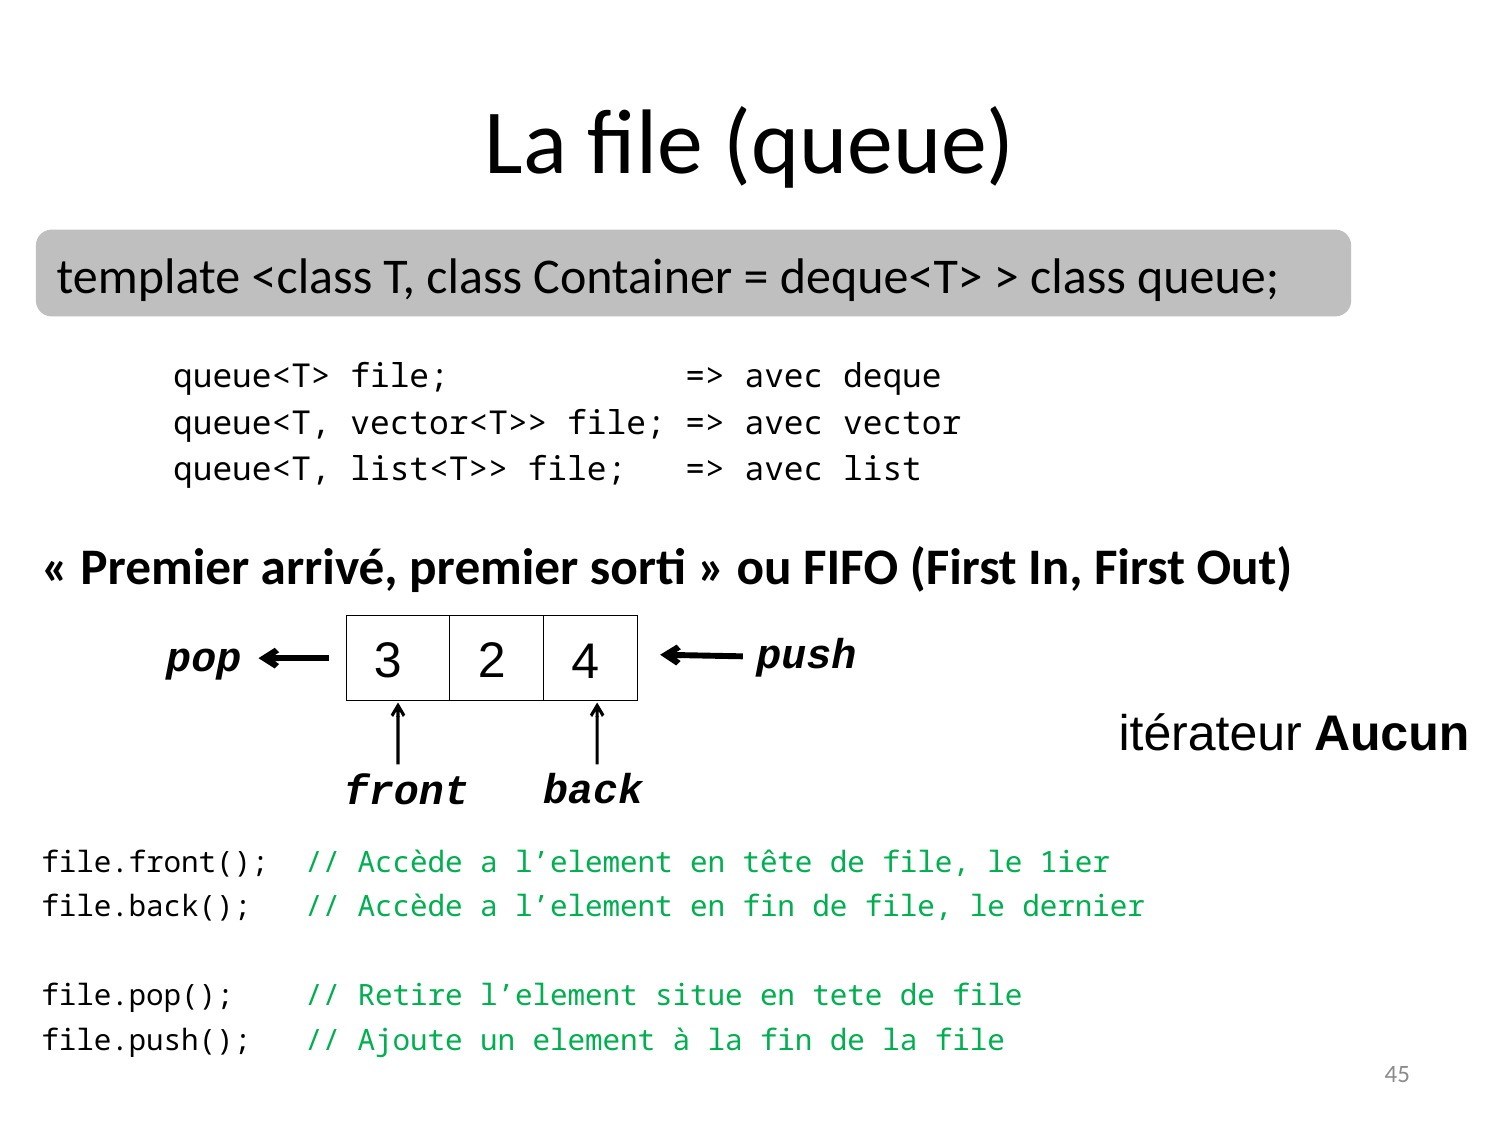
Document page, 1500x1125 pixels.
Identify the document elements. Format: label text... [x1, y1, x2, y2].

text_box itérateur Aucun [1118, 700, 1470, 761]
slide_number 45 [1074, 1042, 1425, 1103]
list queue<T> file; => avec deque queue<T, vector<T>> file; => avec vector queue<T, list<T>> file; => avec list « Premier arrivé, premier sorti » ou FIFO (First In, First Out) file.front(); // Accède a l’element en tête de file, le 1ier file.back(); // Accède a l’element en fin de file, le dernier file.pop(); // Retire l’element situe en tete de file file.push(); // Ajoute un element à la fin de la file [26, 231, 1431, 1070]
title La file (queue) [75, 42, 1425, 231]
text_box template <class T, class Container = deque<T> > class queue; [35, 229, 1352, 317]
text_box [165, 615, 886, 811]
